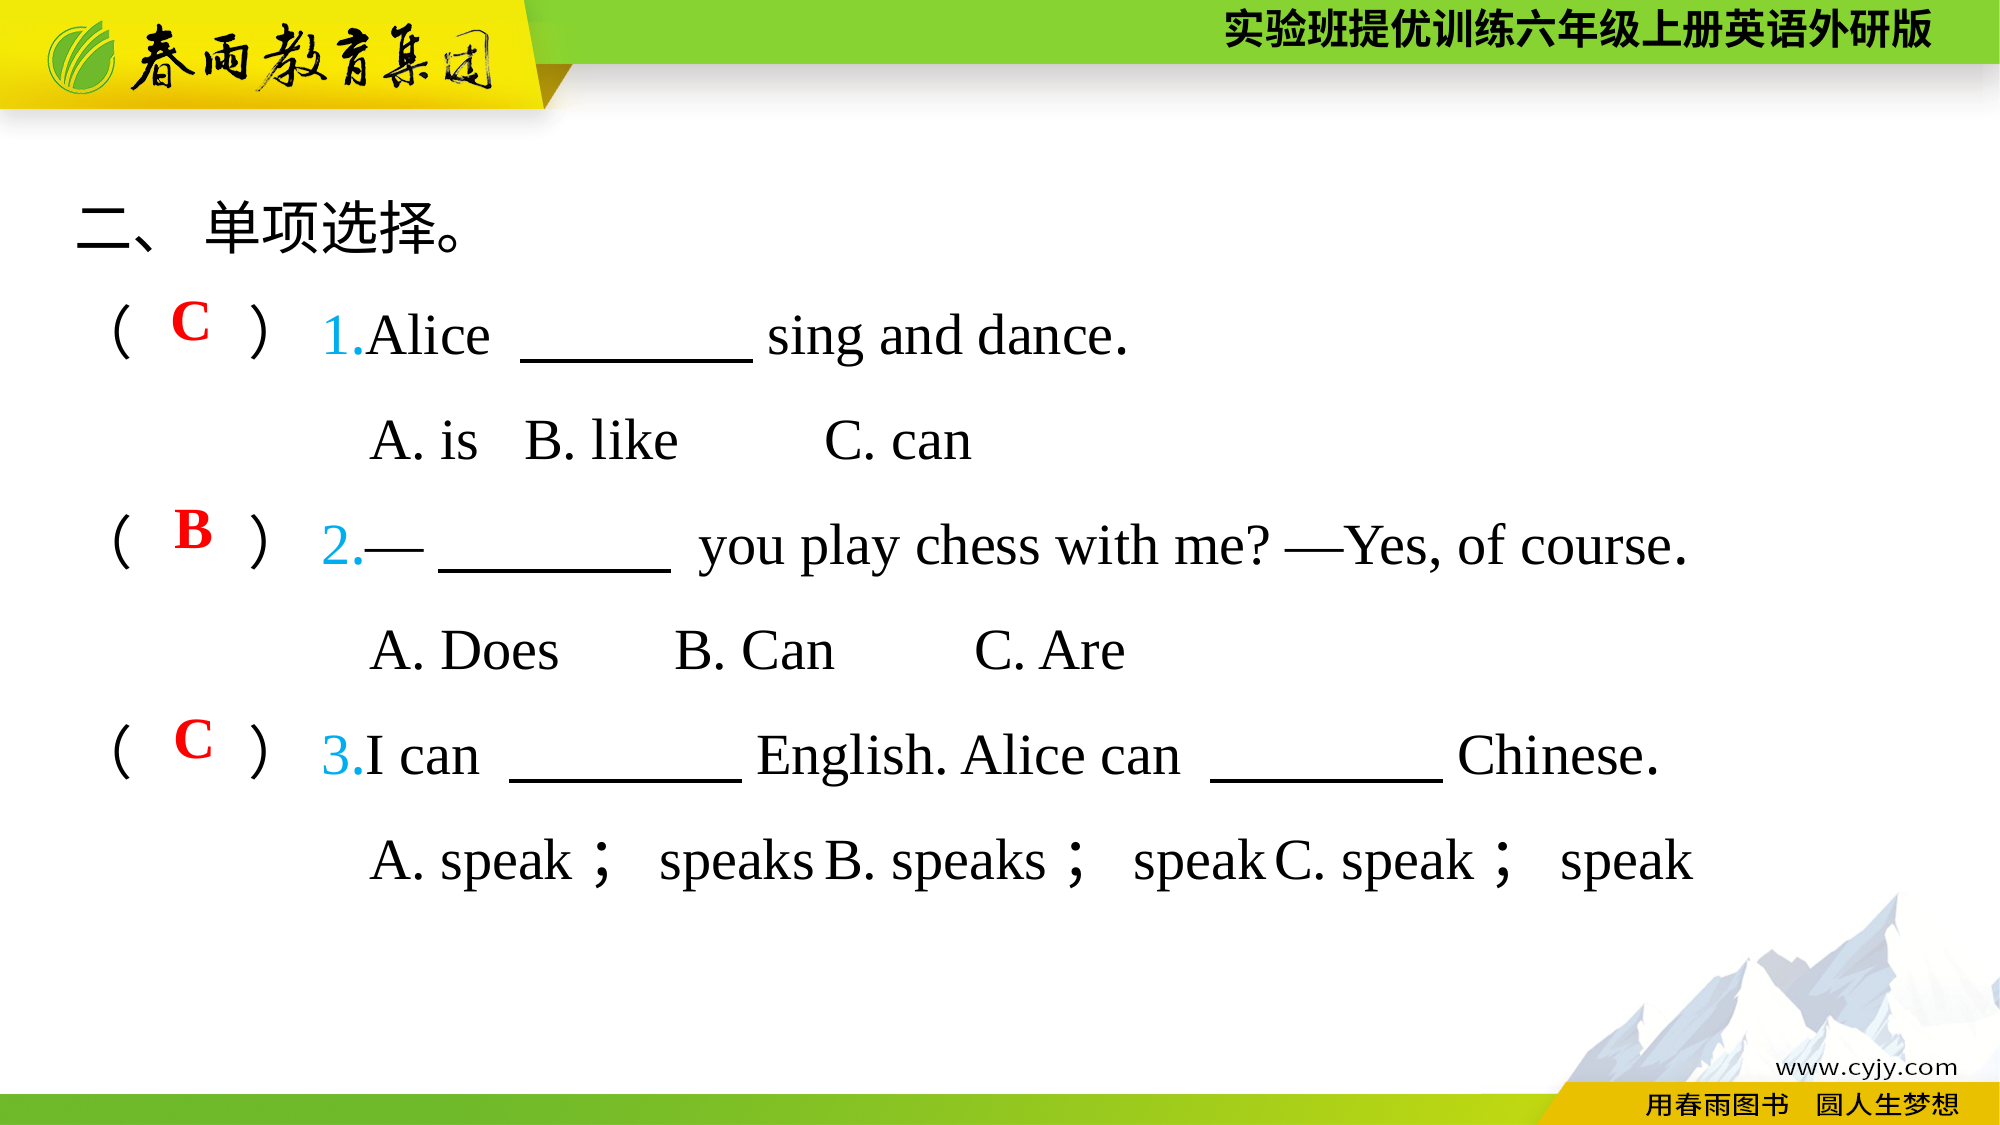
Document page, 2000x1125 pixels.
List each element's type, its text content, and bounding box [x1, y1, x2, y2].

list 二、 单项选择。 （ ）1.Alice sing and dance. A. is B. like C. can （ ）2.— you play chess with me? —Yes, of course. A. Does B. Can C. Are （ ）3.I can English. Alice can Chinese. A. speak；speaks B. speaks；speak C. speak；speak [59, 149, 1944, 907]
text_box C [158, 693, 231, 778]
text_box C [155, 274, 228, 360]
picture [0, 0, 2000, 1125]
text_box B [160, 482, 229, 568]
